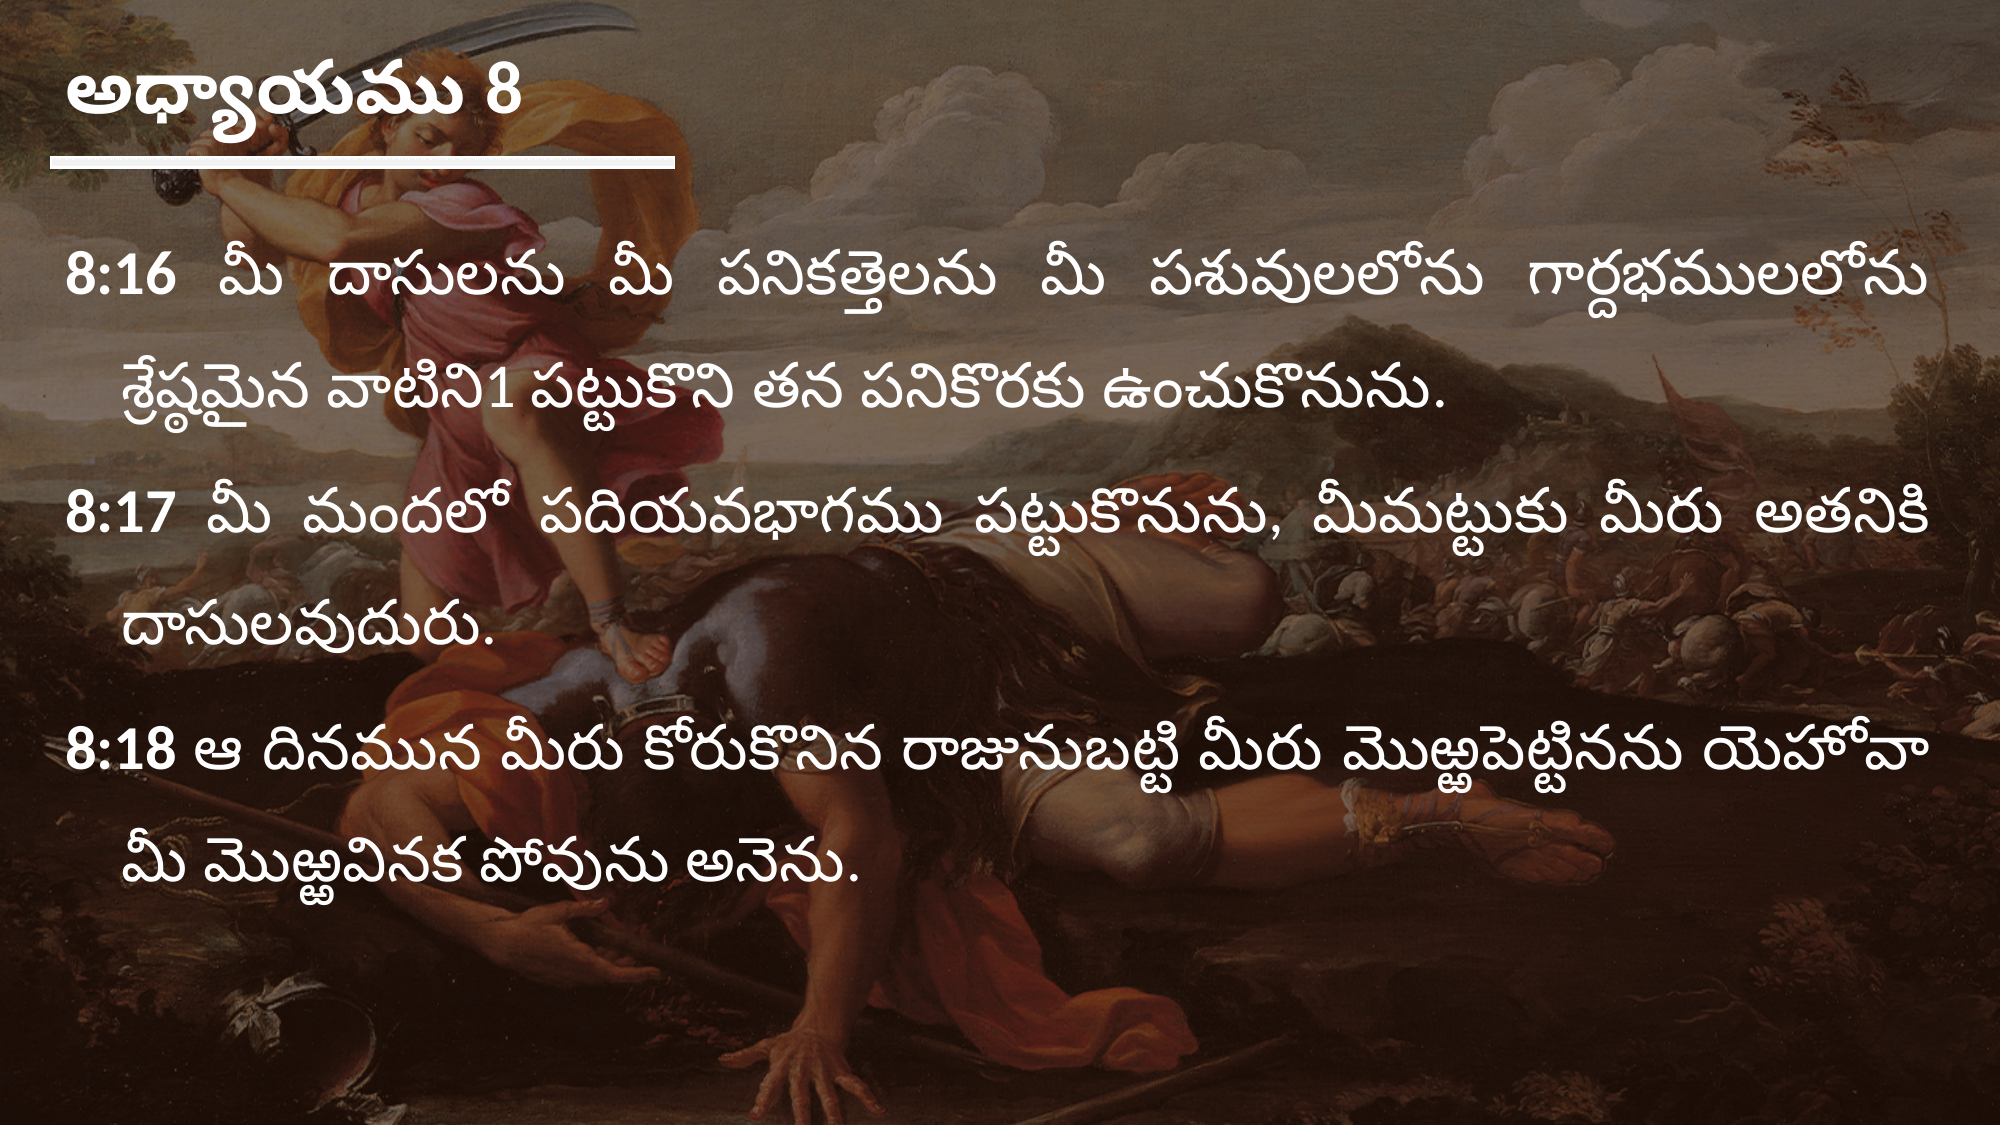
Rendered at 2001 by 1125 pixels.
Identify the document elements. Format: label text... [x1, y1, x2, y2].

title అధ్యాయము 8 [50, 0, 1925, 167]
list 8:16 మీ దాసులను మీ పనికత్తెలను మీ పశువులలోను గార్దభములలోను శ్రేష్ఠమైన వాటిని1 పట్టుకొని తన పనికొరకు ఉంచుకొనును. 8:17 మీ మందలో పదియవభాగము పట్టుకొనును, మీమట్టుకు మీరు అతనికి దాసులవుదురు. 8:18 ఆ దినమున మీరు కోరుకొనిన రాజునుబట్టి మీరు మొఱ్ఱపెట్టినను యెహోవా మీ మొఱ్ఱవినక పోవును అనెను. [50, 187, 1946, 1063]
picture [0, 0, 2000, 1125]
